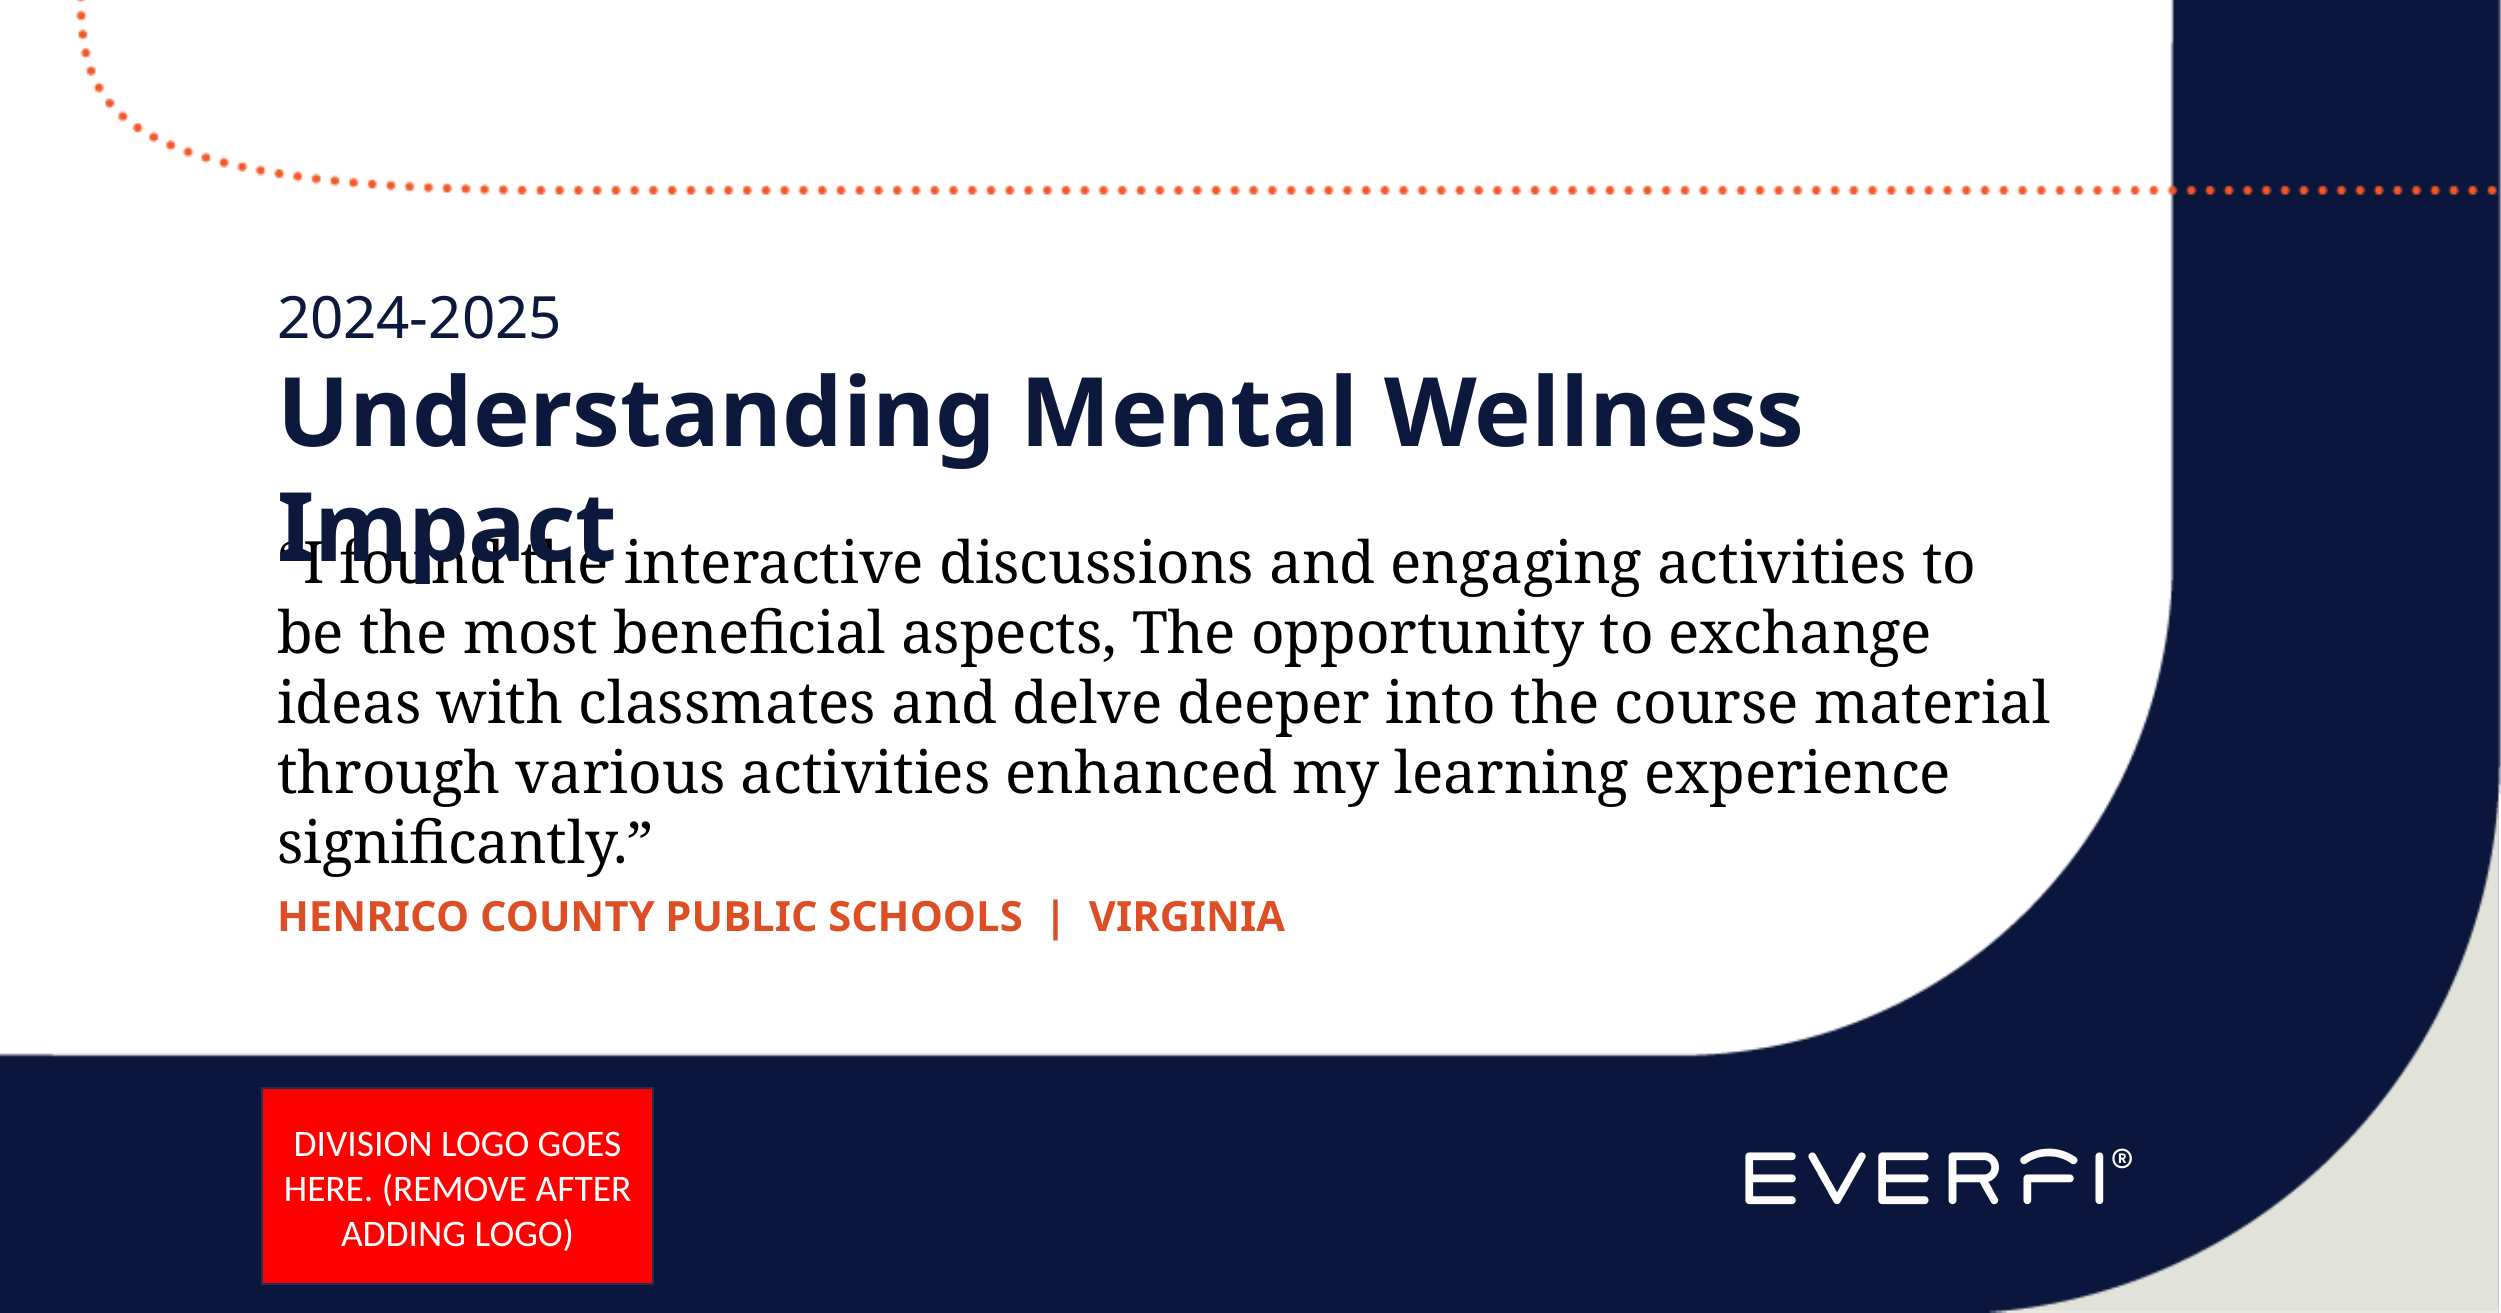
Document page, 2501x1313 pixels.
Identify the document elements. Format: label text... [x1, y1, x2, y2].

picture [0, 0, 2501, 1313]
text_box HENRICO COUNTY PUBLIC SCHOOLS | VIRGINIA [262, 882, 1509, 948]
text_box [1458, 1087, 2123, 1267]
text_box 2024-2025 Understanding Mental Wellness Impact [262, 272, 2021, 588]
text_box DIVISION LOGO GOES HERE. (REMOVE AFTER ADDING LOGO) [261, 1087, 654, 1285]
text_box “I found the interactive discussions and engaging activities to be the most beneficial aspects, The opportunity to exchange ideas with classmates and delve deeper into the course material through various activities enhanced my learning experience significantly.” [262, 517, 2068, 883]
